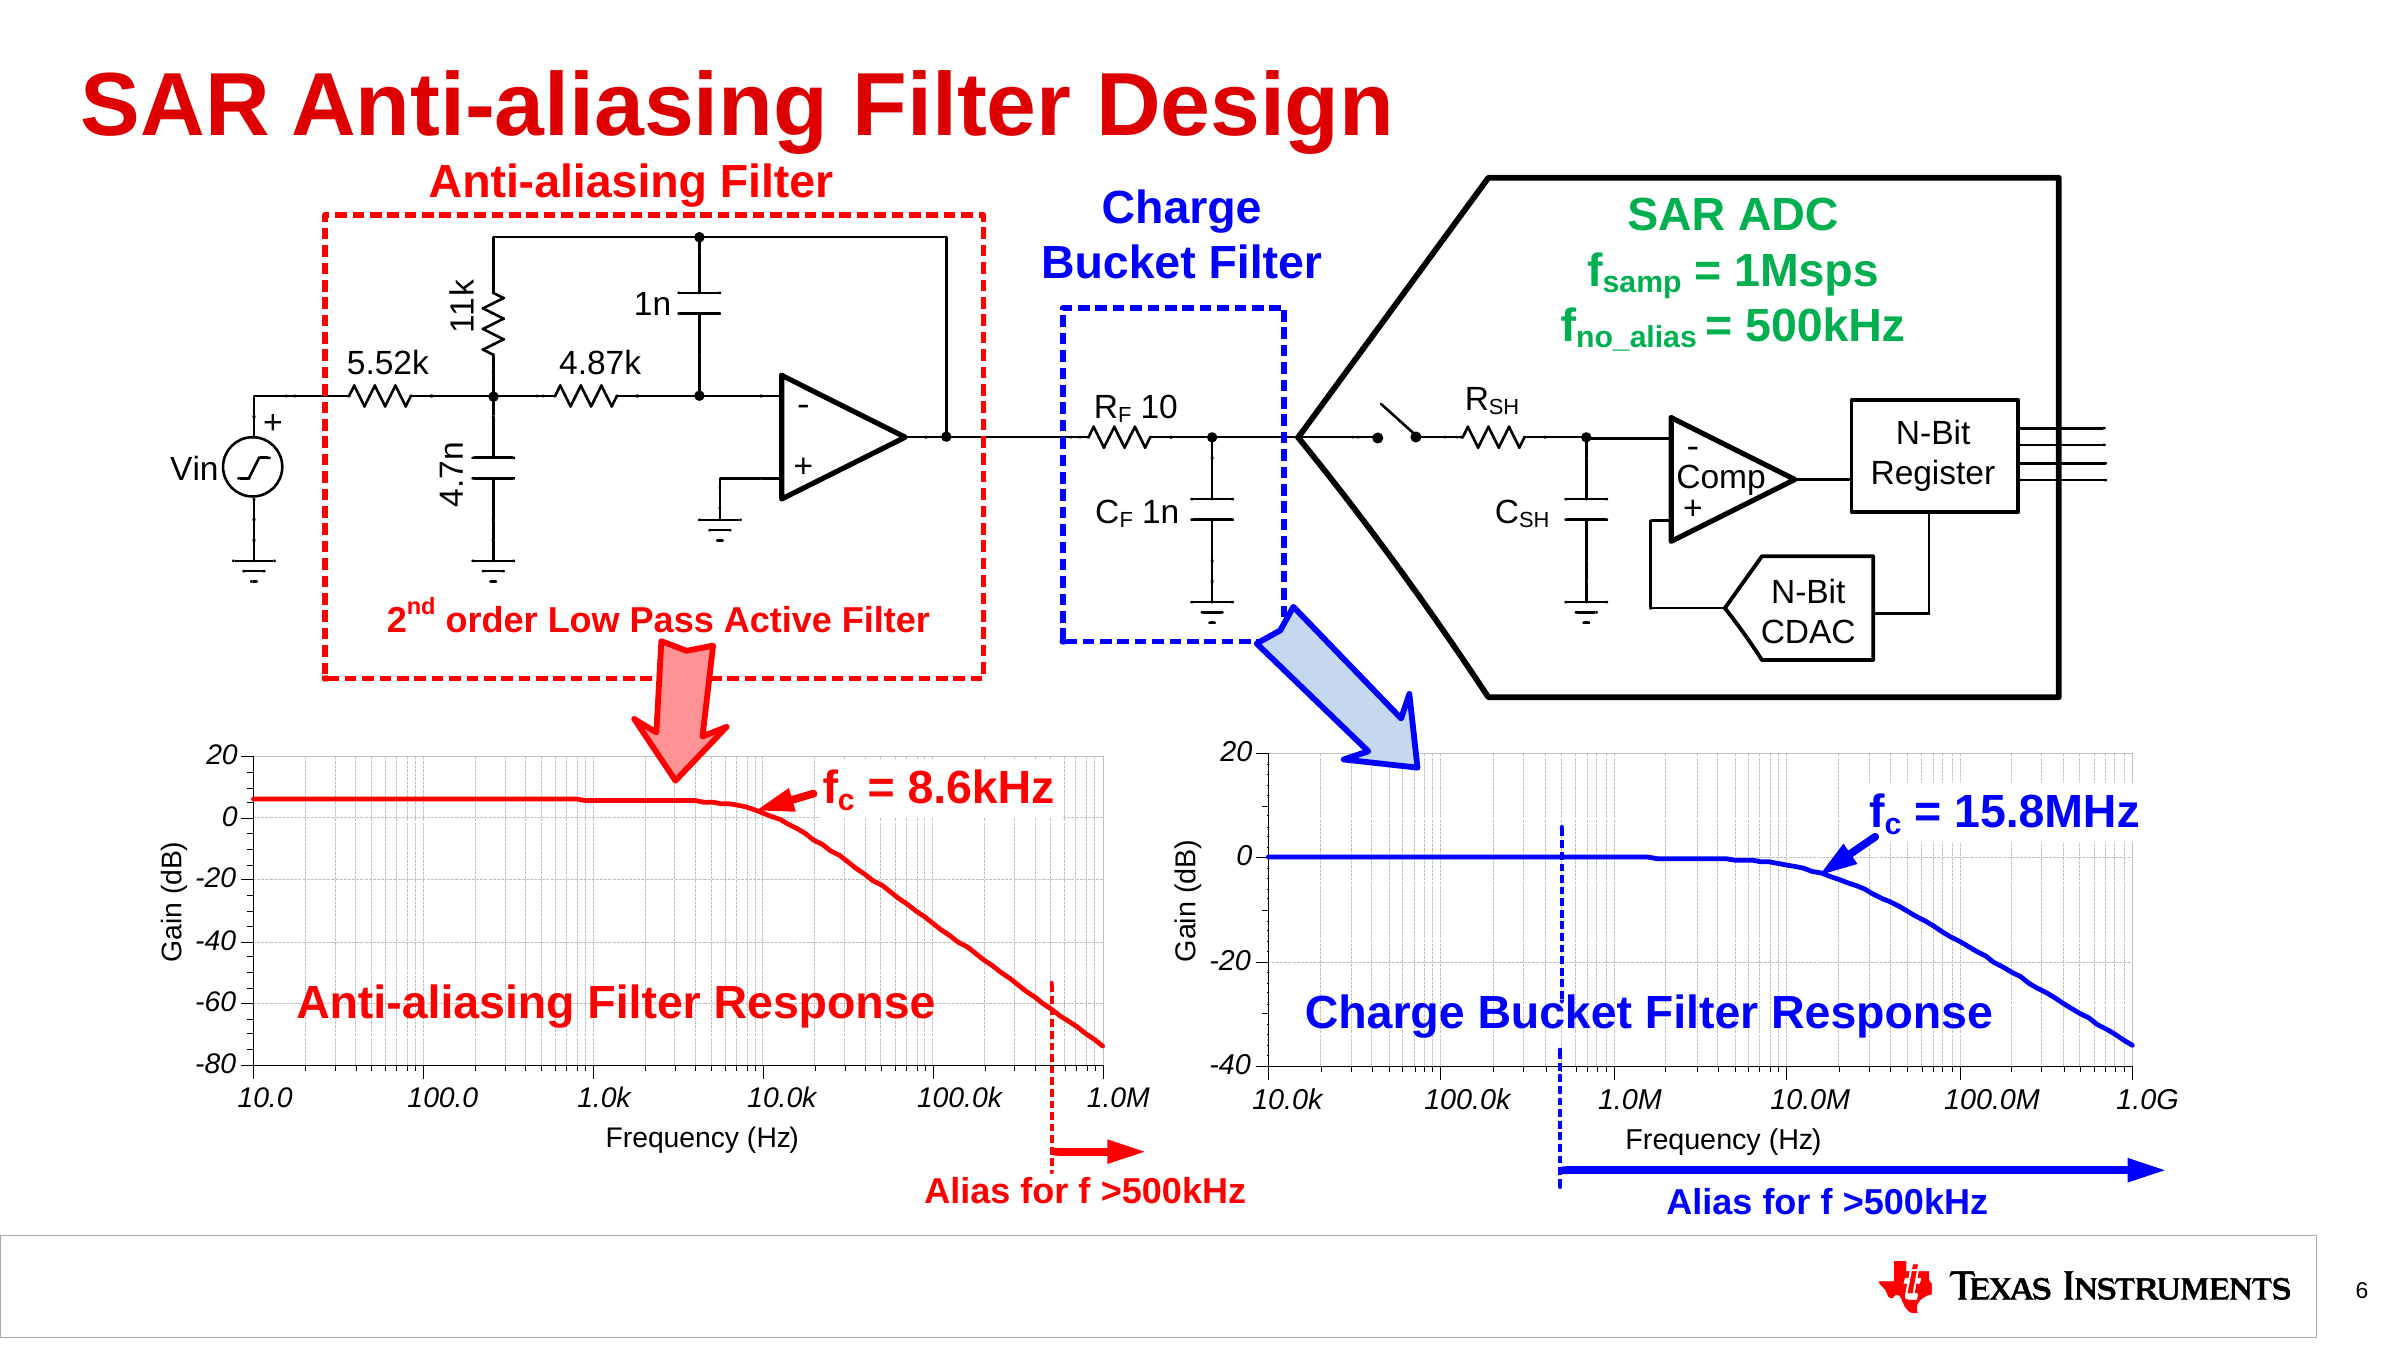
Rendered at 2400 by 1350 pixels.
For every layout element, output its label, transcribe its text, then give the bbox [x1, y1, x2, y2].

picture [146, 145, 2187, 1229]
picture [1879, 1261, 2290, 1265]
picture [1879, 1307, 2290, 1313]
slide_number 6 [1828, 1265, 2389, 1307]
title SAR Anti-aliasing Filter Design [60, 27, 2282, 189]
